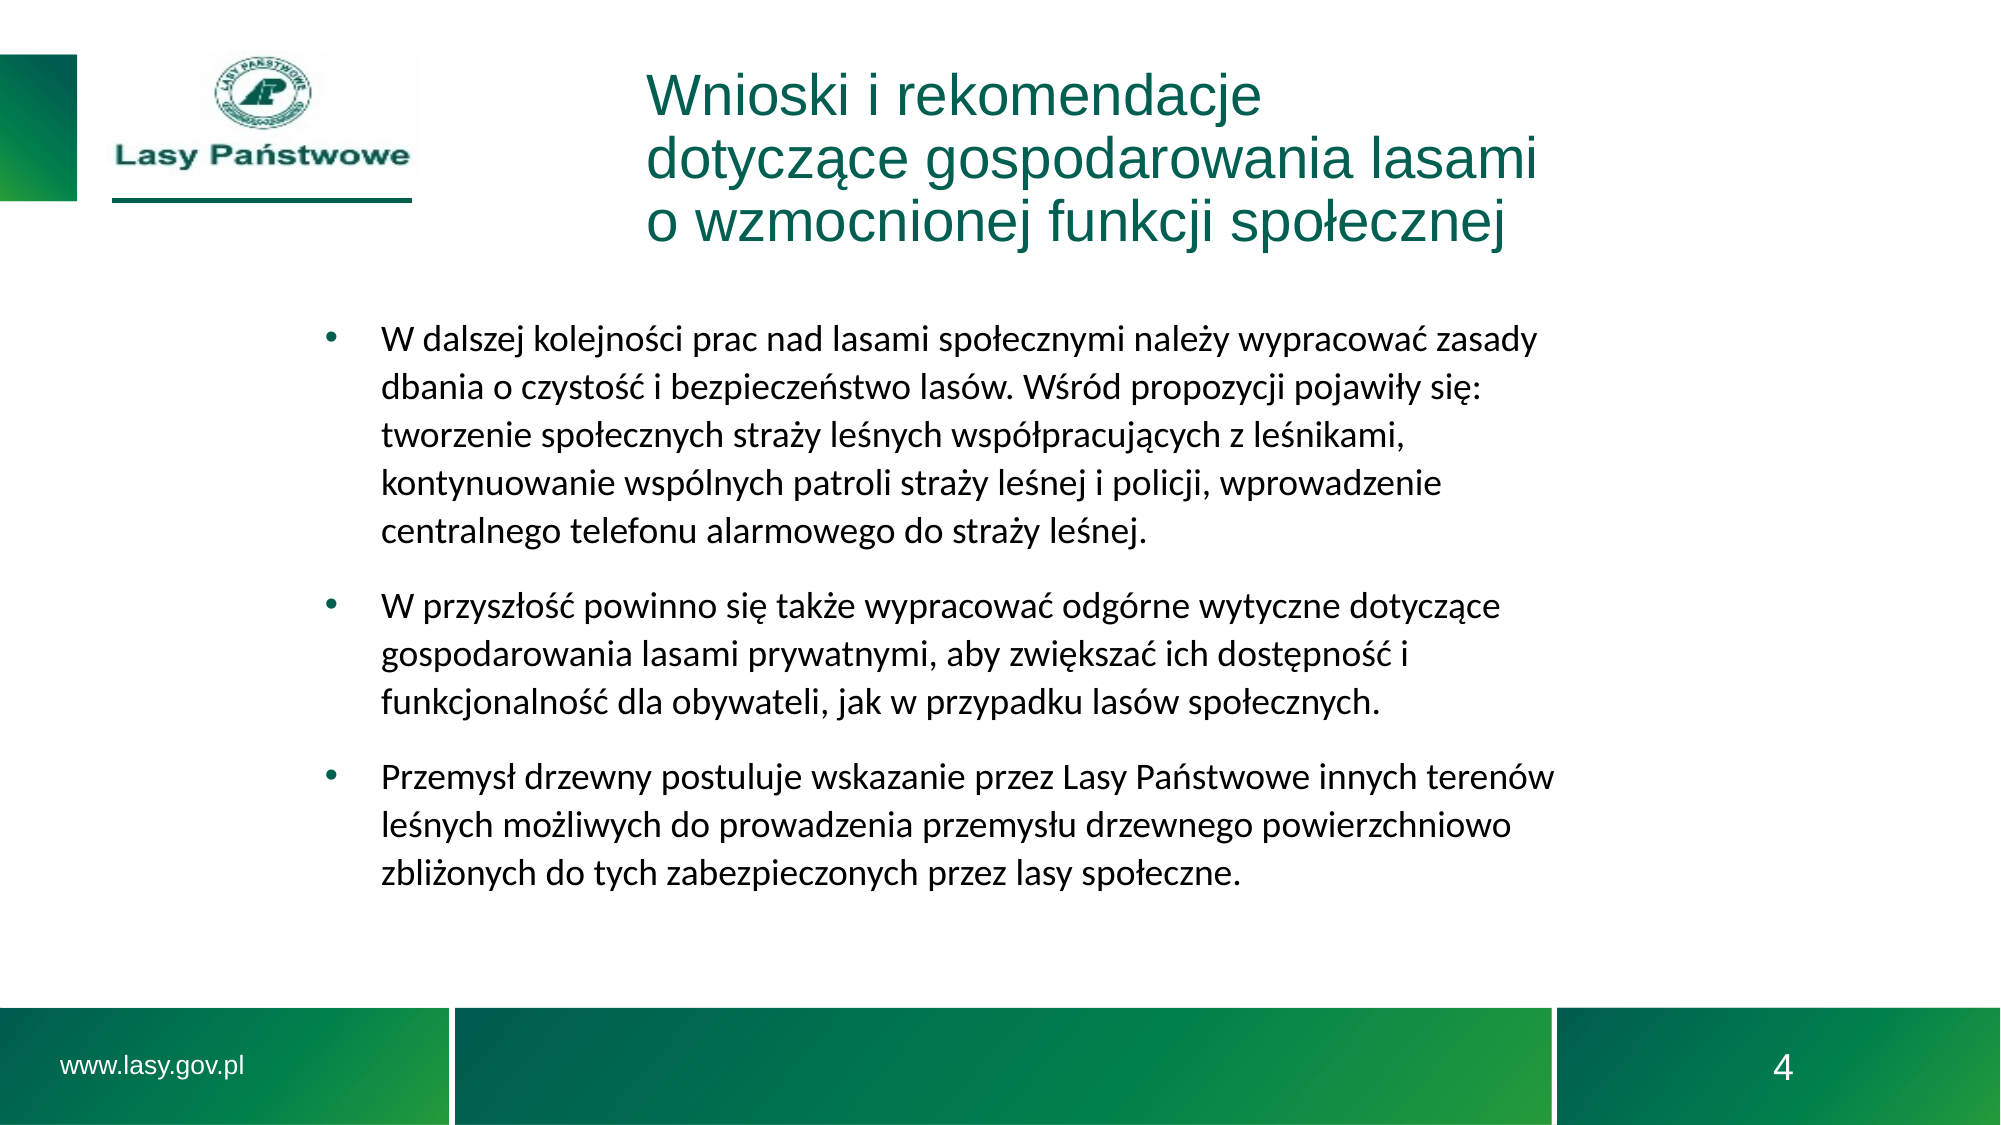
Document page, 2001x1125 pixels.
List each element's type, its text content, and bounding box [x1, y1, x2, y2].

list W dalszej kolejności prac nad lasami społecznymi należy wypracować zasady dbania o czystość i bezpieczeństwo lasów. Wśród propozycji pojawiły się: tworzenie społecznych straży leśnych współpracujących z leśnikami, kontynuowanie wspólnych patroli straży leśnej i policji, wprowadzenie centralnego telefonu alarmowego do straży leśnej. W przyszłość powinno się także wypracować odgórne wytyczne dotyczące gospodarowania lasami prywatnymi, aby zwiększać ich dostępność i funkcjonalność dla obywateli, jak w przypadku lasów społecznych. Przemysł drzewny postuluje wskazanie przez Lasy Państwowe innych terenów leśnych możliwych do prowadzenia przemysłu drzewnego powierzchniowo zbliżonych do tych zabezpieczonych przez lasy społeczne. [309, 248, 1602, 988]
picture [0, 0, 2001, 1125]
text_box Wnioski i rekomendacje dotyczące gospodarowania lasami o wzmocnionej funkcji społecznej [631, 19, 1675, 300]
